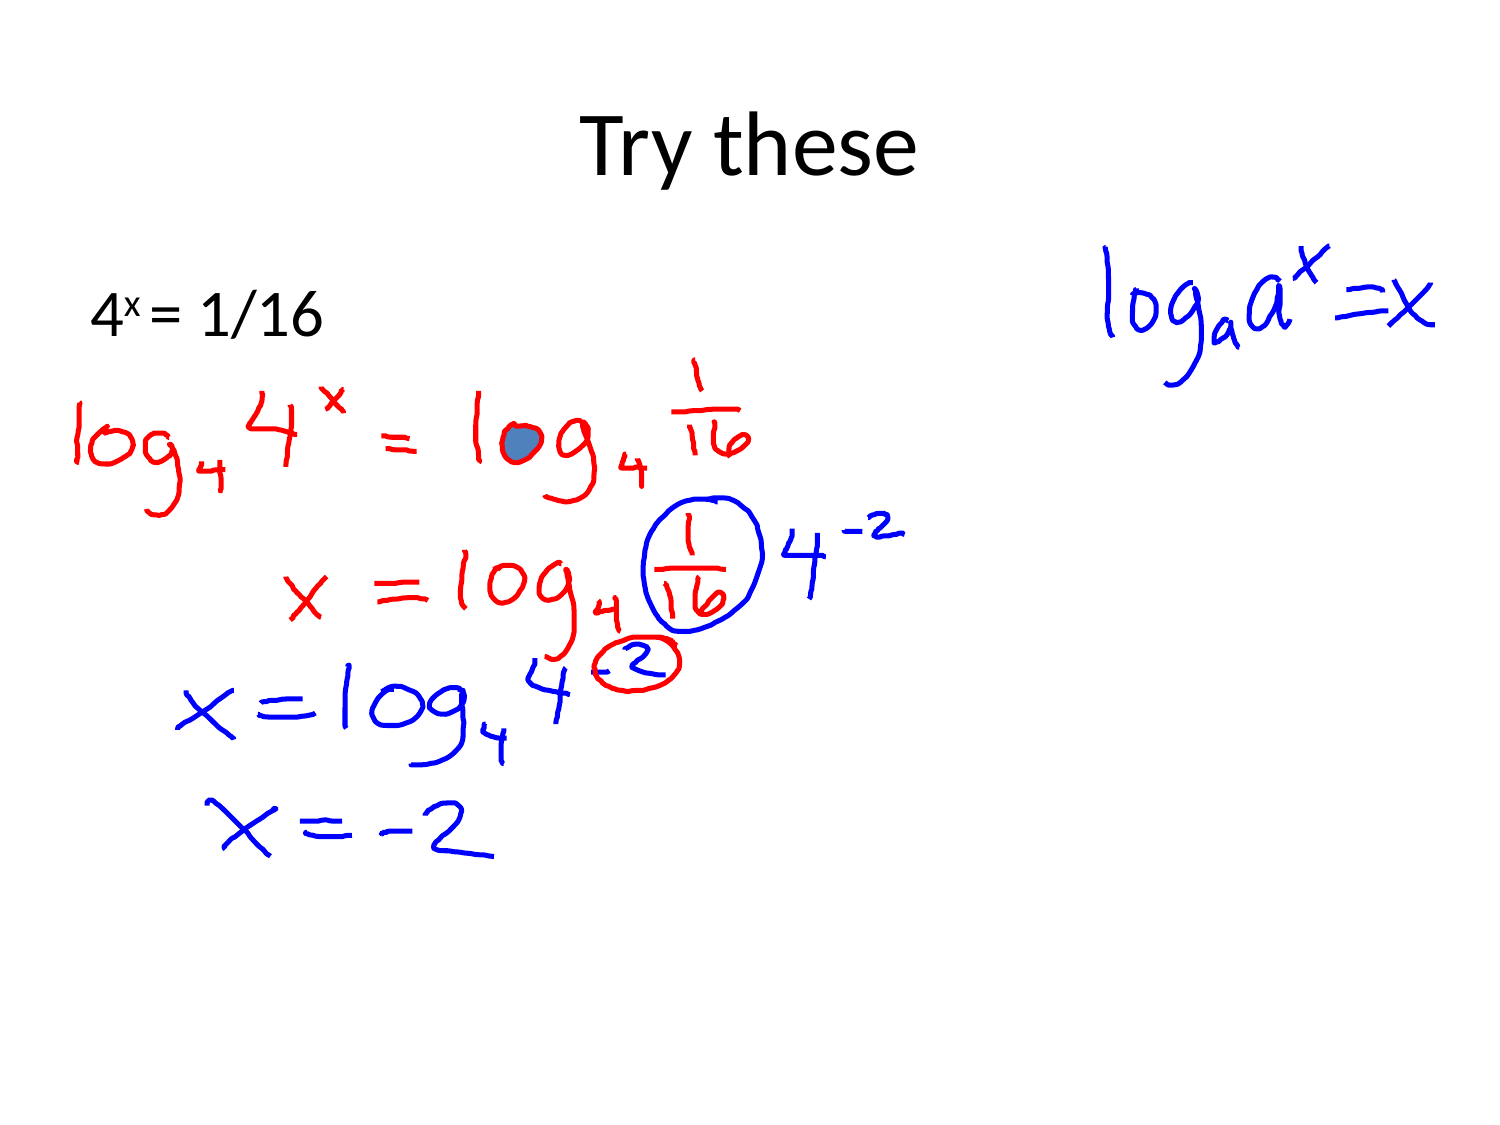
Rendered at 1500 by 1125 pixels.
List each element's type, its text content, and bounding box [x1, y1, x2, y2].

text_box [538, 561, 575, 661]
text_box [304, 831, 352, 838]
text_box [1104, 245, 1436, 386]
text_box [292, 428, 298, 436]
text_box [257, 712, 316, 718]
text_box [594, 599, 615, 614]
text_box [817, 550, 826, 558]
text_box [500, 728, 505, 765]
text_box [325, 388, 344, 410]
text_box [370, 685, 424, 727]
text_box [459, 549, 467, 610]
text_box [377, 596, 429, 603]
text_box [808, 532, 819, 600]
text_box [381, 435, 410, 440]
text_box [223, 807, 277, 850]
text_box [185, 690, 205, 712]
text_box [344, 664, 350, 729]
text_box [380, 830, 413, 836]
text_box [782, 528, 815, 557]
title Try these [75, 45, 1425, 233]
text_box [374, 581, 420, 585]
text_box [285, 576, 306, 601]
text_box [543, 419, 596, 503]
text_box [75, 401, 81, 464]
text_box [671, 408, 741, 413]
text_box [424, 802, 495, 858]
text_box [562, 687, 571, 696]
text_box [619, 453, 638, 469]
text_box [197, 461, 219, 472]
text_box [176, 689, 234, 730]
text_box [206, 799, 244, 832]
text_box [614, 596, 621, 633]
text_box [555, 667, 567, 725]
text_box [144, 432, 181, 517]
text_box [410, 686, 466, 766]
text_box [688, 424, 696, 456]
text_box [499, 421, 544, 465]
list 4x = 1/16 [75, 262, 1425, 1005]
text_box [260, 698, 303, 704]
text_box [219, 459, 223, 492]
text_box [203, 711, 235, 740]
text_box [289, 575, 328, 621]
text_box [593, 636, 681, 693]
text_box [489, 564, 526, 604]
text_box [868, 512, 905, 538]
text_box [243, 832, 271, 857]
text_box [320, 386, 333, 401]
text_box [306, 601, 322, 619]
text_box [693, 359, 703, 392]
text_box [385, 447, 417, 453]
text_box [247, 390, 288, 433]
text_box [642, 497, 764, 633]
text_box [482, 723, 501, 739]
text_box [333, 402, 345, 414]
text_box [285, 404, 293, 467]
text_box [712, 421, 750, 458]
text_box [474, 390, 481, 464]
text_box [641, 463, 648, 469]
text_box [89, 425, 135, 465]
text_box [527, 658, 560, 694]
text_box [636, 458, 643, 488]
